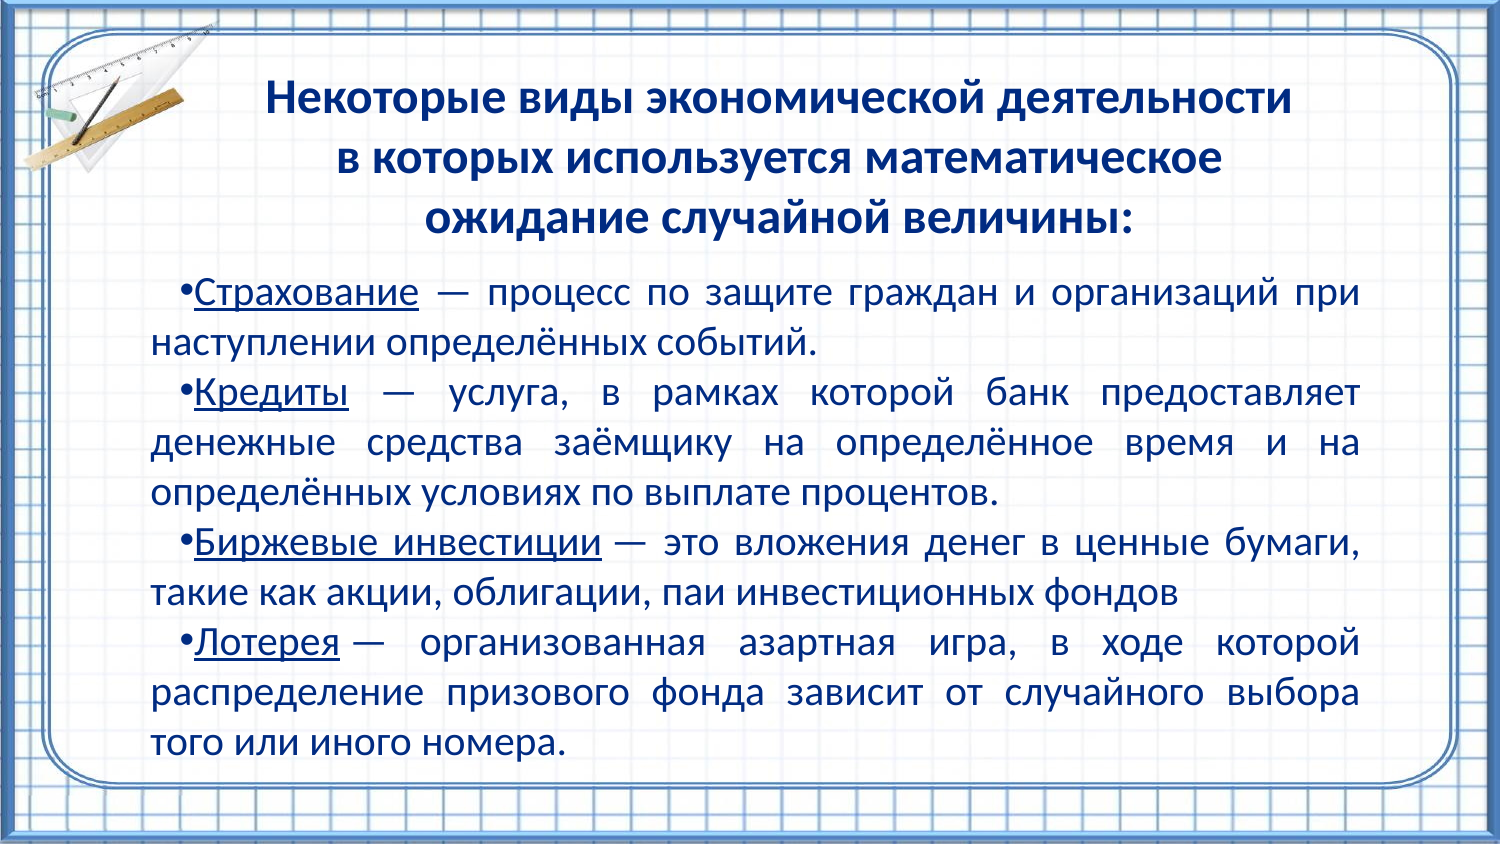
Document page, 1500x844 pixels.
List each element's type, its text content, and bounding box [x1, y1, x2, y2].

text_box Страхование — процесс по защите граждан и организаций при наступлении определённых событий. Кредиты — услуга, в рамках которой банк предоставляет денежные средства заёмщику на определённое время и на определённых условиях по выплате процентов. Биржевые инвестиции — это вложения денег в ценные бумаги, такие как акции, облигации, паи инвестиционных фондов Лотерея — организованная азартная игра, в ходе которой распределение призового фонда зависит от случайного выбора того или иного номера. [135, 256, 1376, 772]
text_box Некоторые виды экономической деятельности в которых используется математическое ожидание случайной величины: [242, 55, 1317, 251]
picture [0, 0, 1500, 844]
